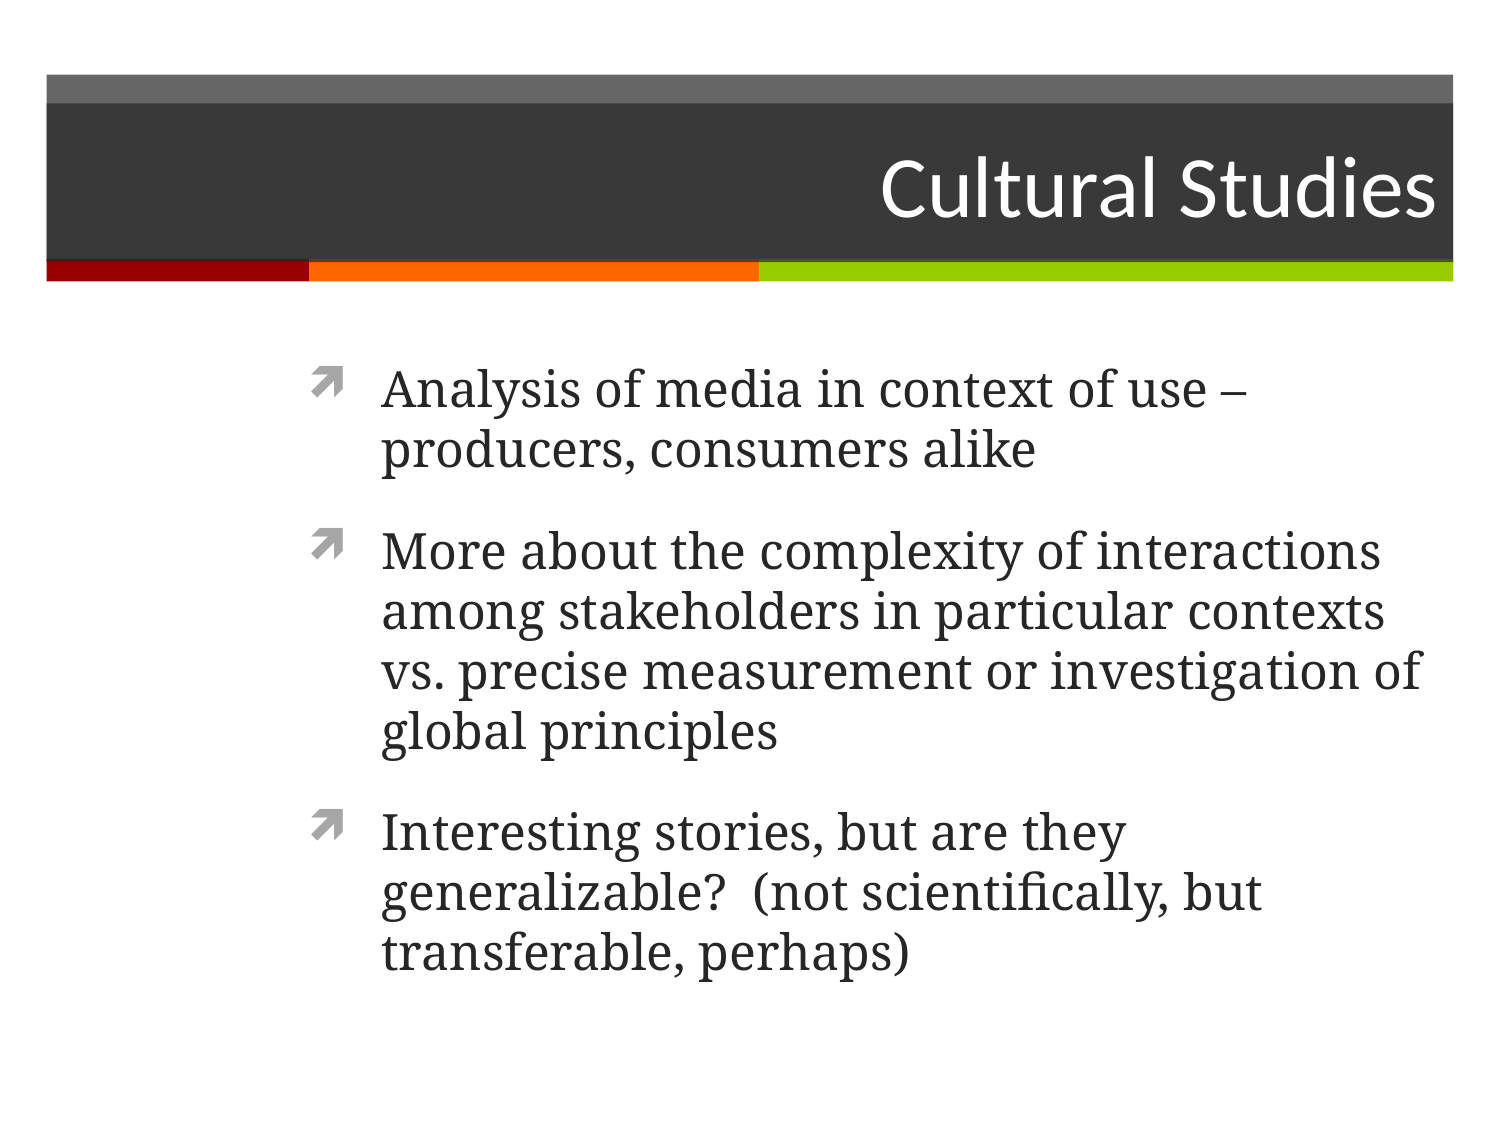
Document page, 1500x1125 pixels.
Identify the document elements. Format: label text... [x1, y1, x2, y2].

title Cultural Studies [46, 103, 1454, 263]
list Analysis of media in context of use – producers, consumers alike More about the complexity of interactions among stakeholders in particular contexts vs. precise measurement or investigation of global principles Interesting stories, but are they generalizable? (not scientifically, but transferable, perhaps) [292, 350, 1454, 1005]
